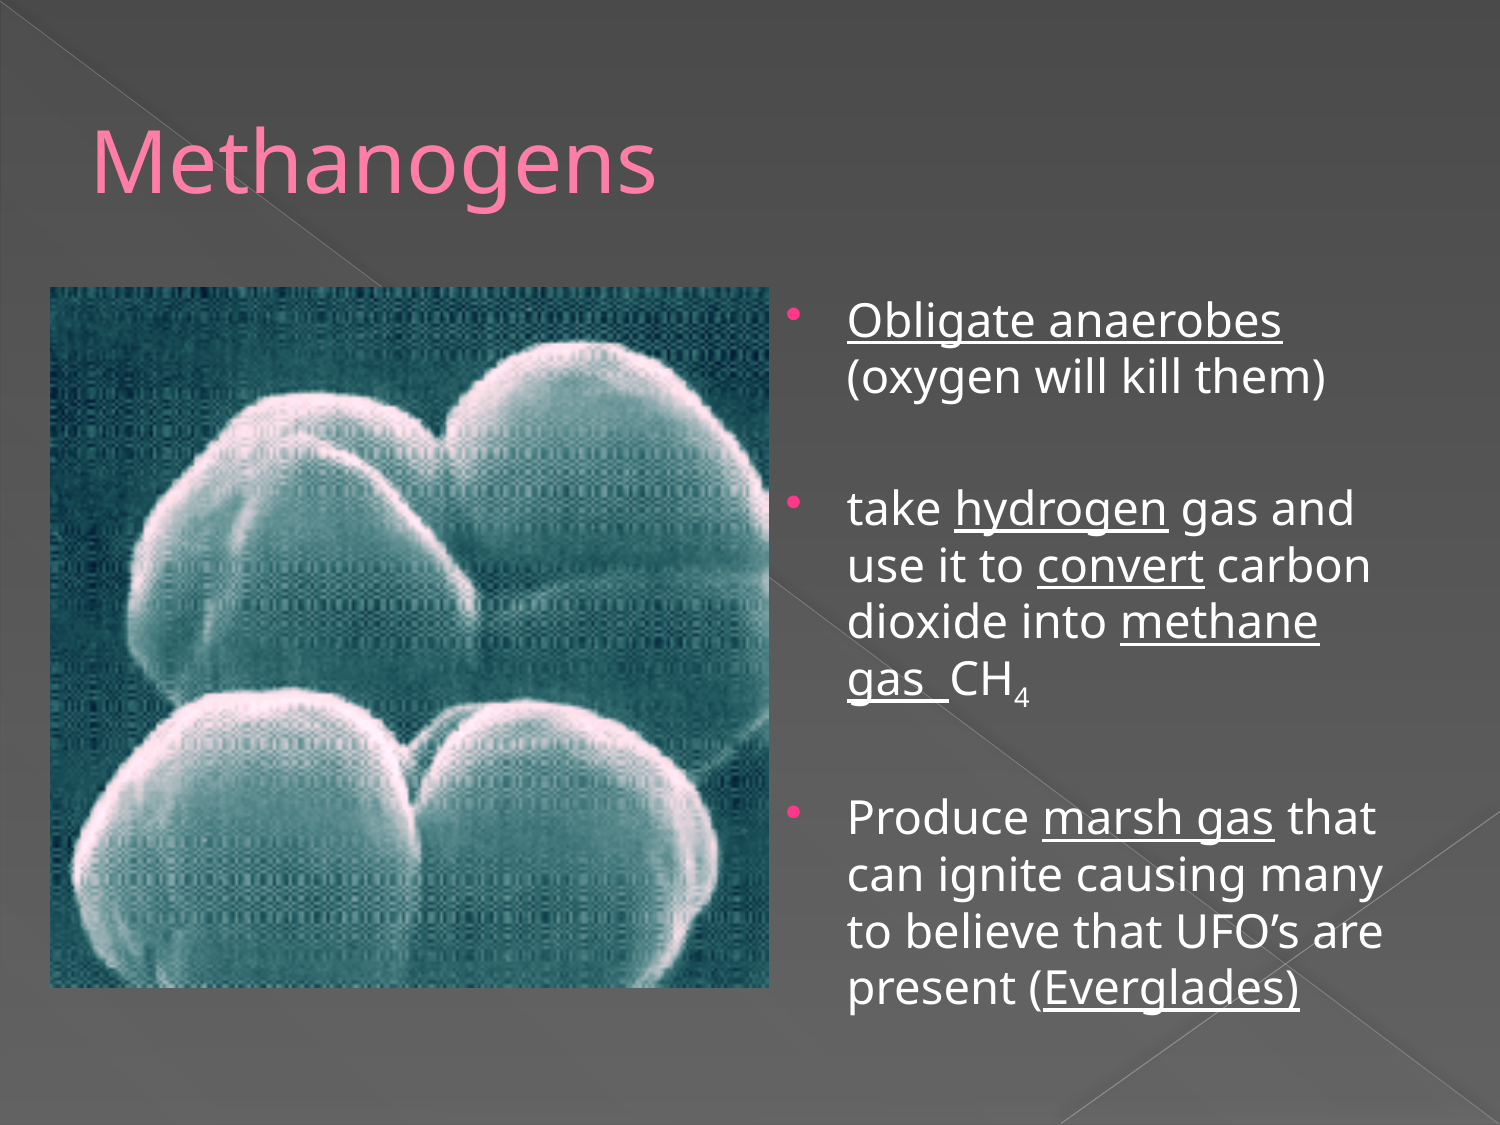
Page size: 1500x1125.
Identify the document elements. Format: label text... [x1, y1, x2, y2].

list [49, 287, 770, 988]
title Methanogens [75, 43, 1425, 274]
list Obligate anaerobes (oxygen will kill them) take hydrogen gas and use it to convert carbon dioxide into methane gas CH4 Produce marsh gas that can ignite causing many to believe that UFO’s are present (Everglades) [762, 282, 1426, 1026]
